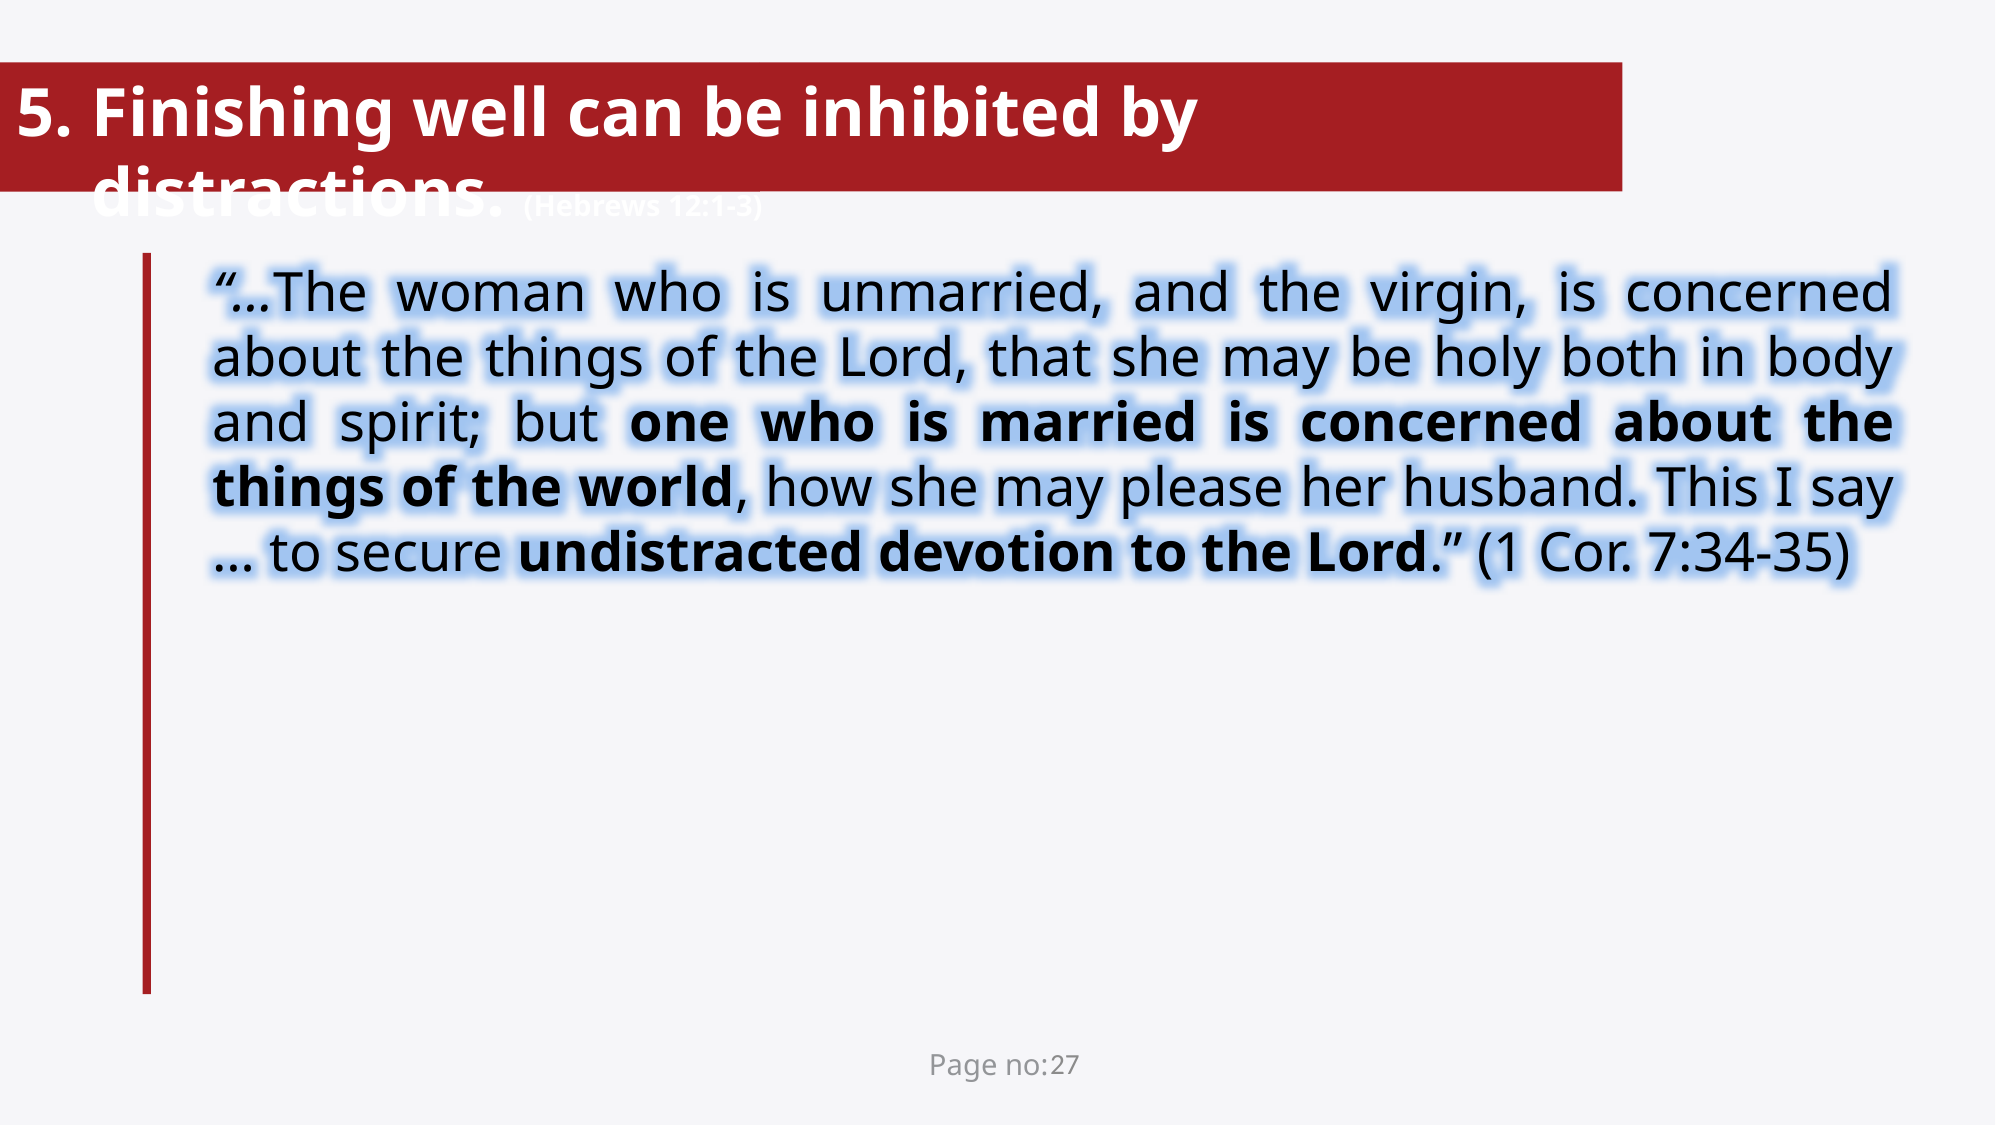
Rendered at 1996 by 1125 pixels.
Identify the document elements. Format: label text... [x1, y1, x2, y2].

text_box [1, 62, 1623, 194]
text_box “…The woman who is unmarried, and the virgin, is concerned about the things of the Lord, that she may be holy both in body and spirit; but one who is married is concerned about the things of the world, how she may please her husband. This I say … to secure undistracted devotion to the Lord.” (1 Cor. 7:34-35) [198, 249, 1911, 590]
